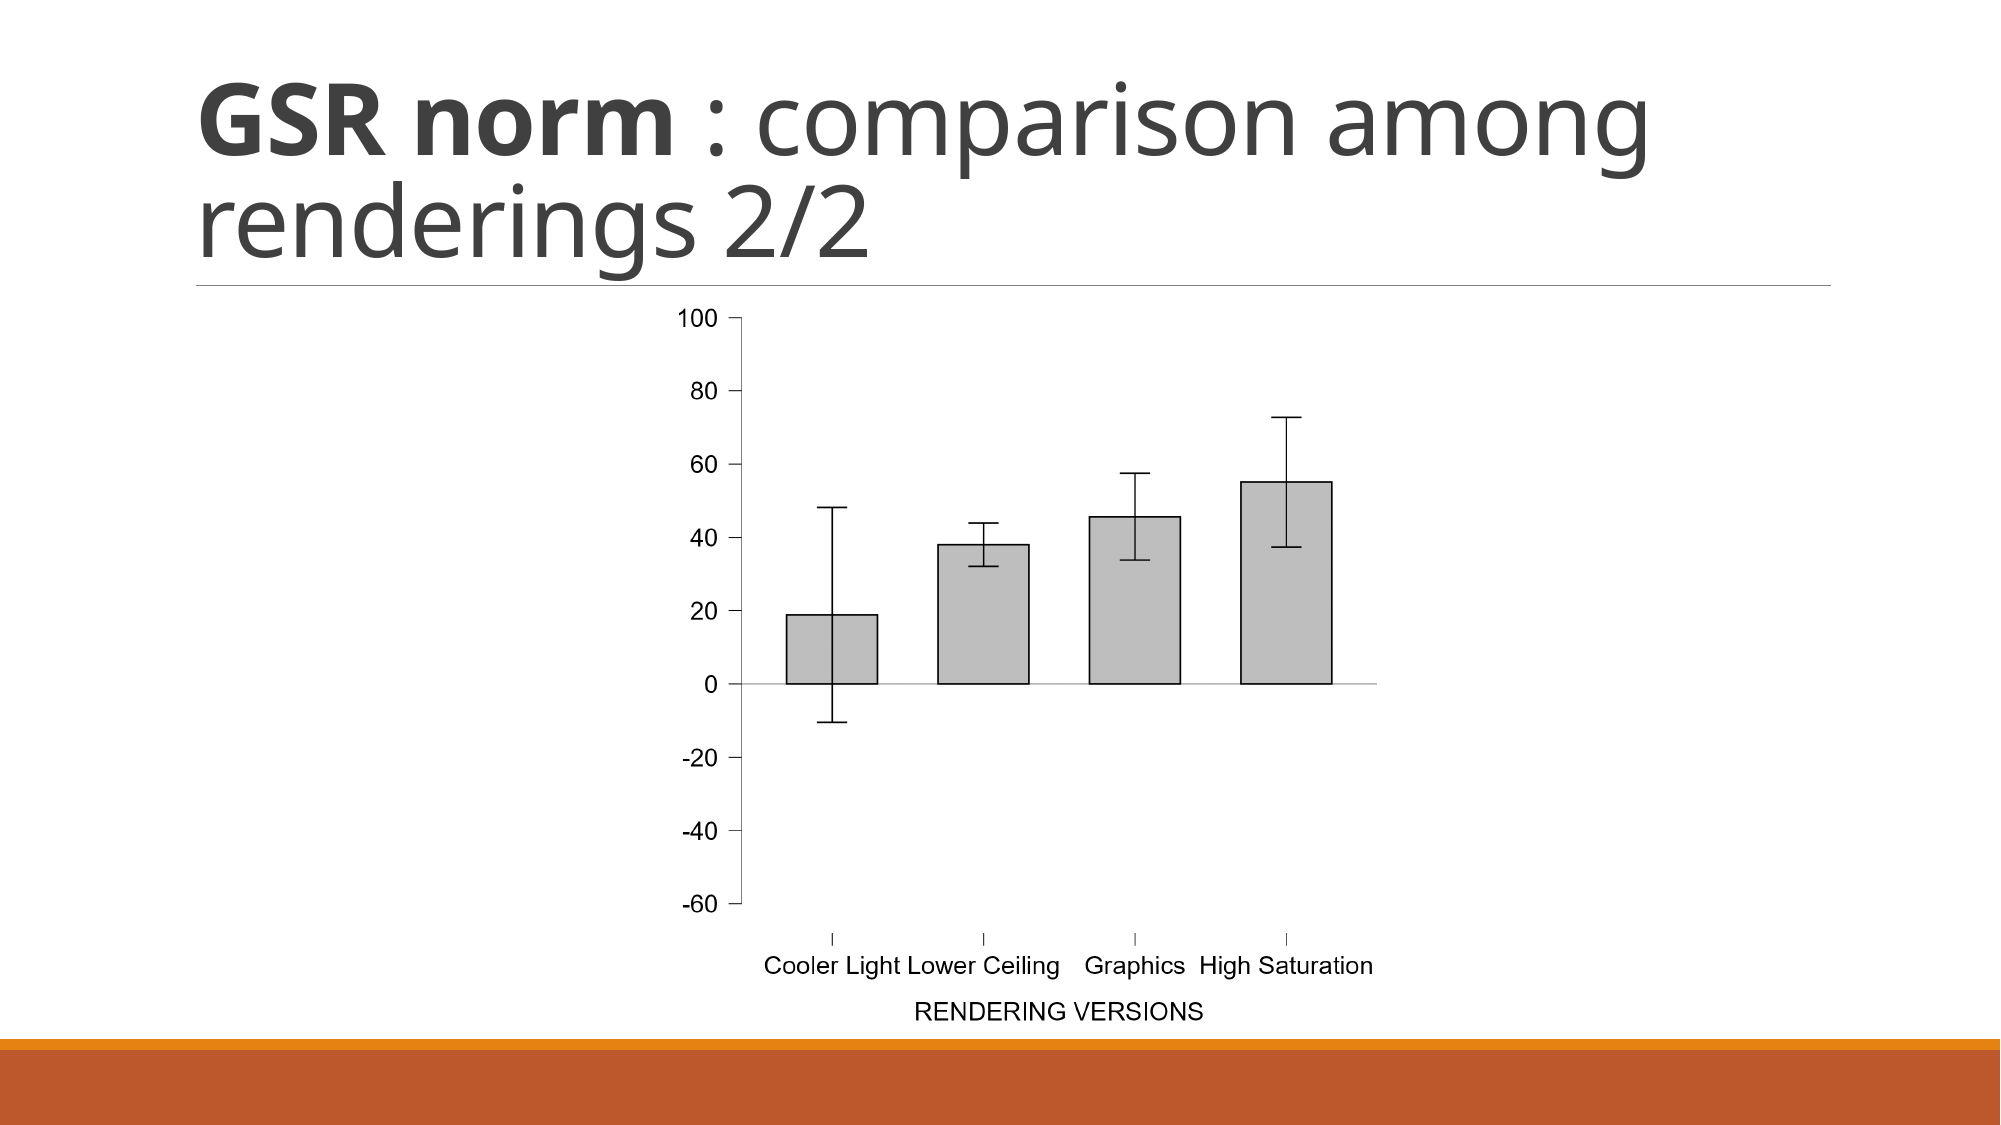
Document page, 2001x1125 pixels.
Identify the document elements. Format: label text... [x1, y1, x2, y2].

picture [632, 287, 1378, 1033]
title GSR norm : comparison among renderings​ 2/2 [180, 47, 1830, 285]
